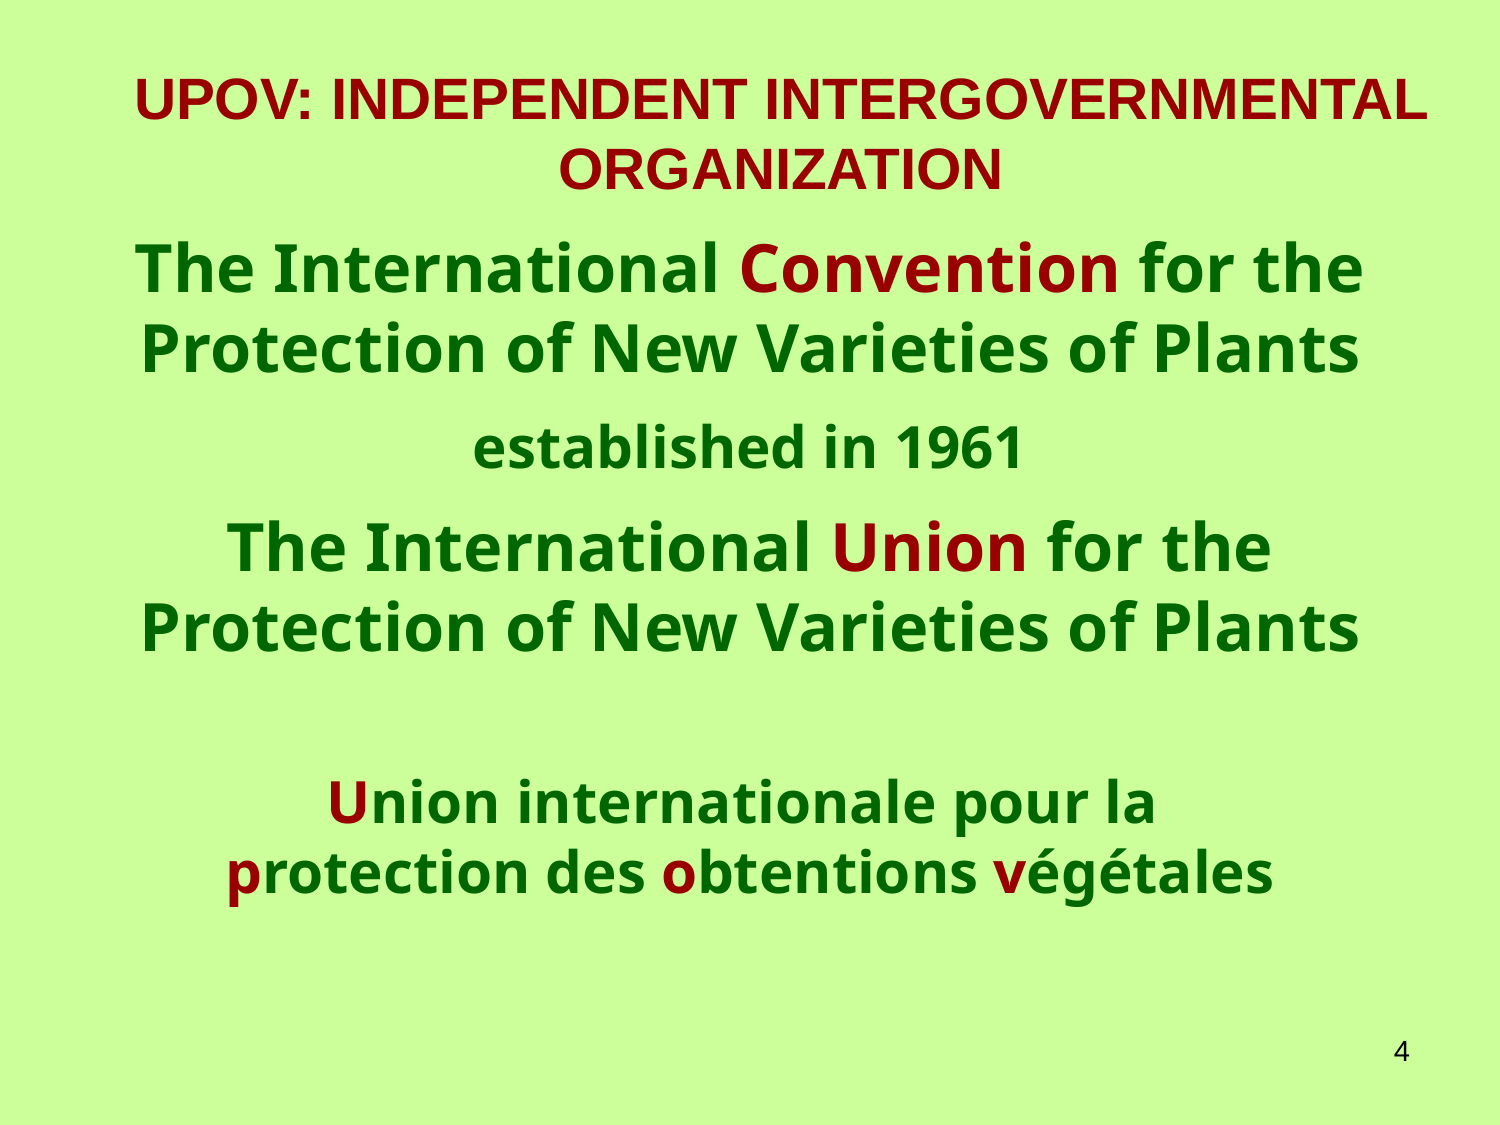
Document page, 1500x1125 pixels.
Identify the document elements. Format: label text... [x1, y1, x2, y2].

text_box The International Convention for the Protection of New Varieties of Plants established in 1961 The International Union for the Protection of New Varieties of Plants Union internationale pour la protection des obtentions végétales [74, 249, 1425, 913]
slide_number 4 [1074, 1024, 1425, 1103]
title UPOV: INDEPENDENT INTERGOVERNMENTAL ORGANIZATION [99, 37, 1463, 225]
